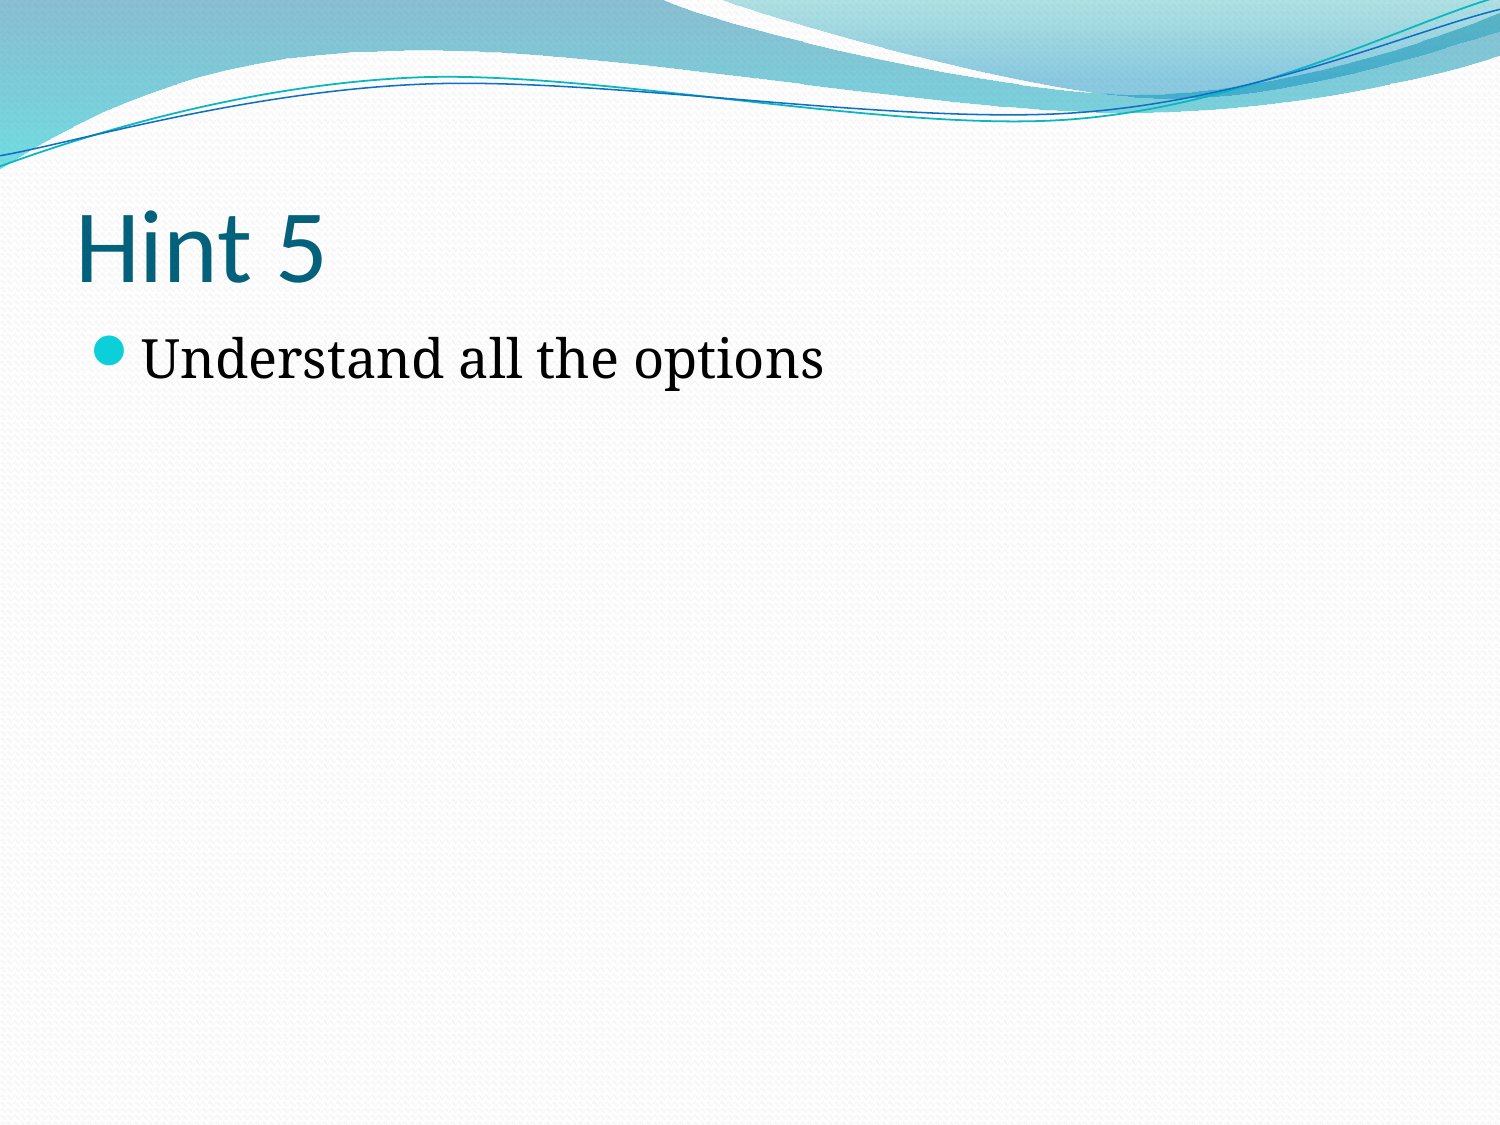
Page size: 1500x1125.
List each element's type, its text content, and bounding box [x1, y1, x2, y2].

title Hint 5 [75, 115, 1425, 303]
list Understand all the options [75, 317, 1425, 1038]
